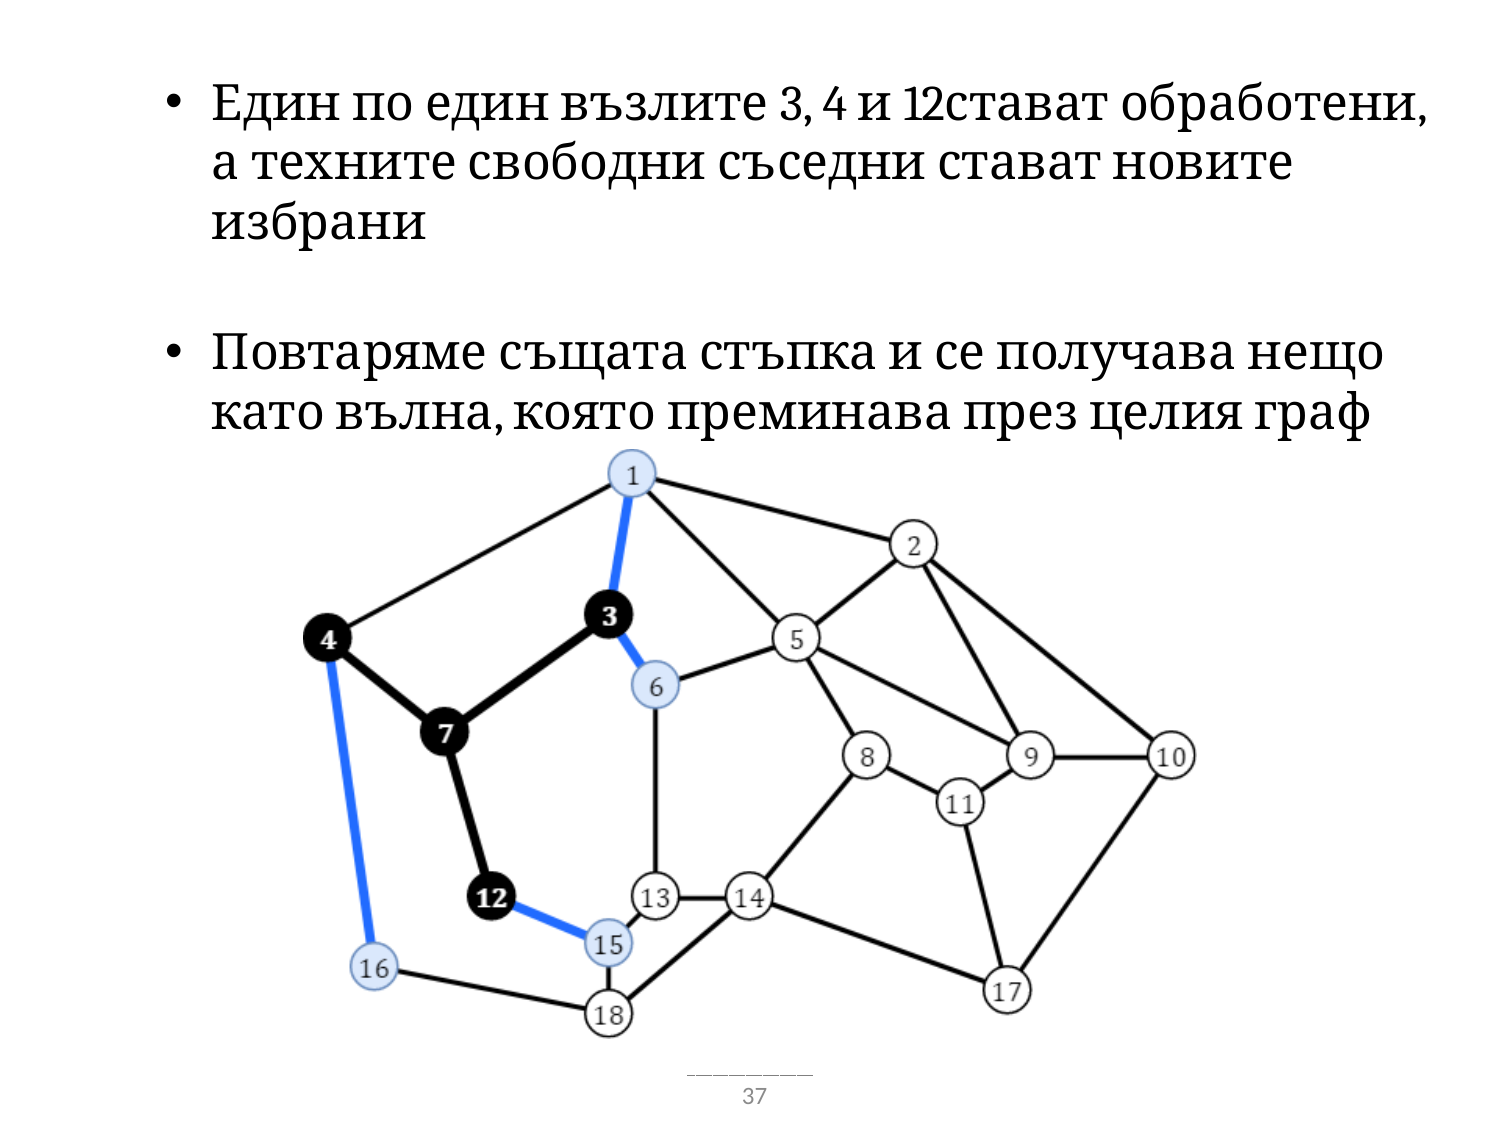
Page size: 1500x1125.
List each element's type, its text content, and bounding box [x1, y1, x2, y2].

slide_number 37 [579, 1065, 930, 1125]
picture [302, 449, 1198, 1040]
